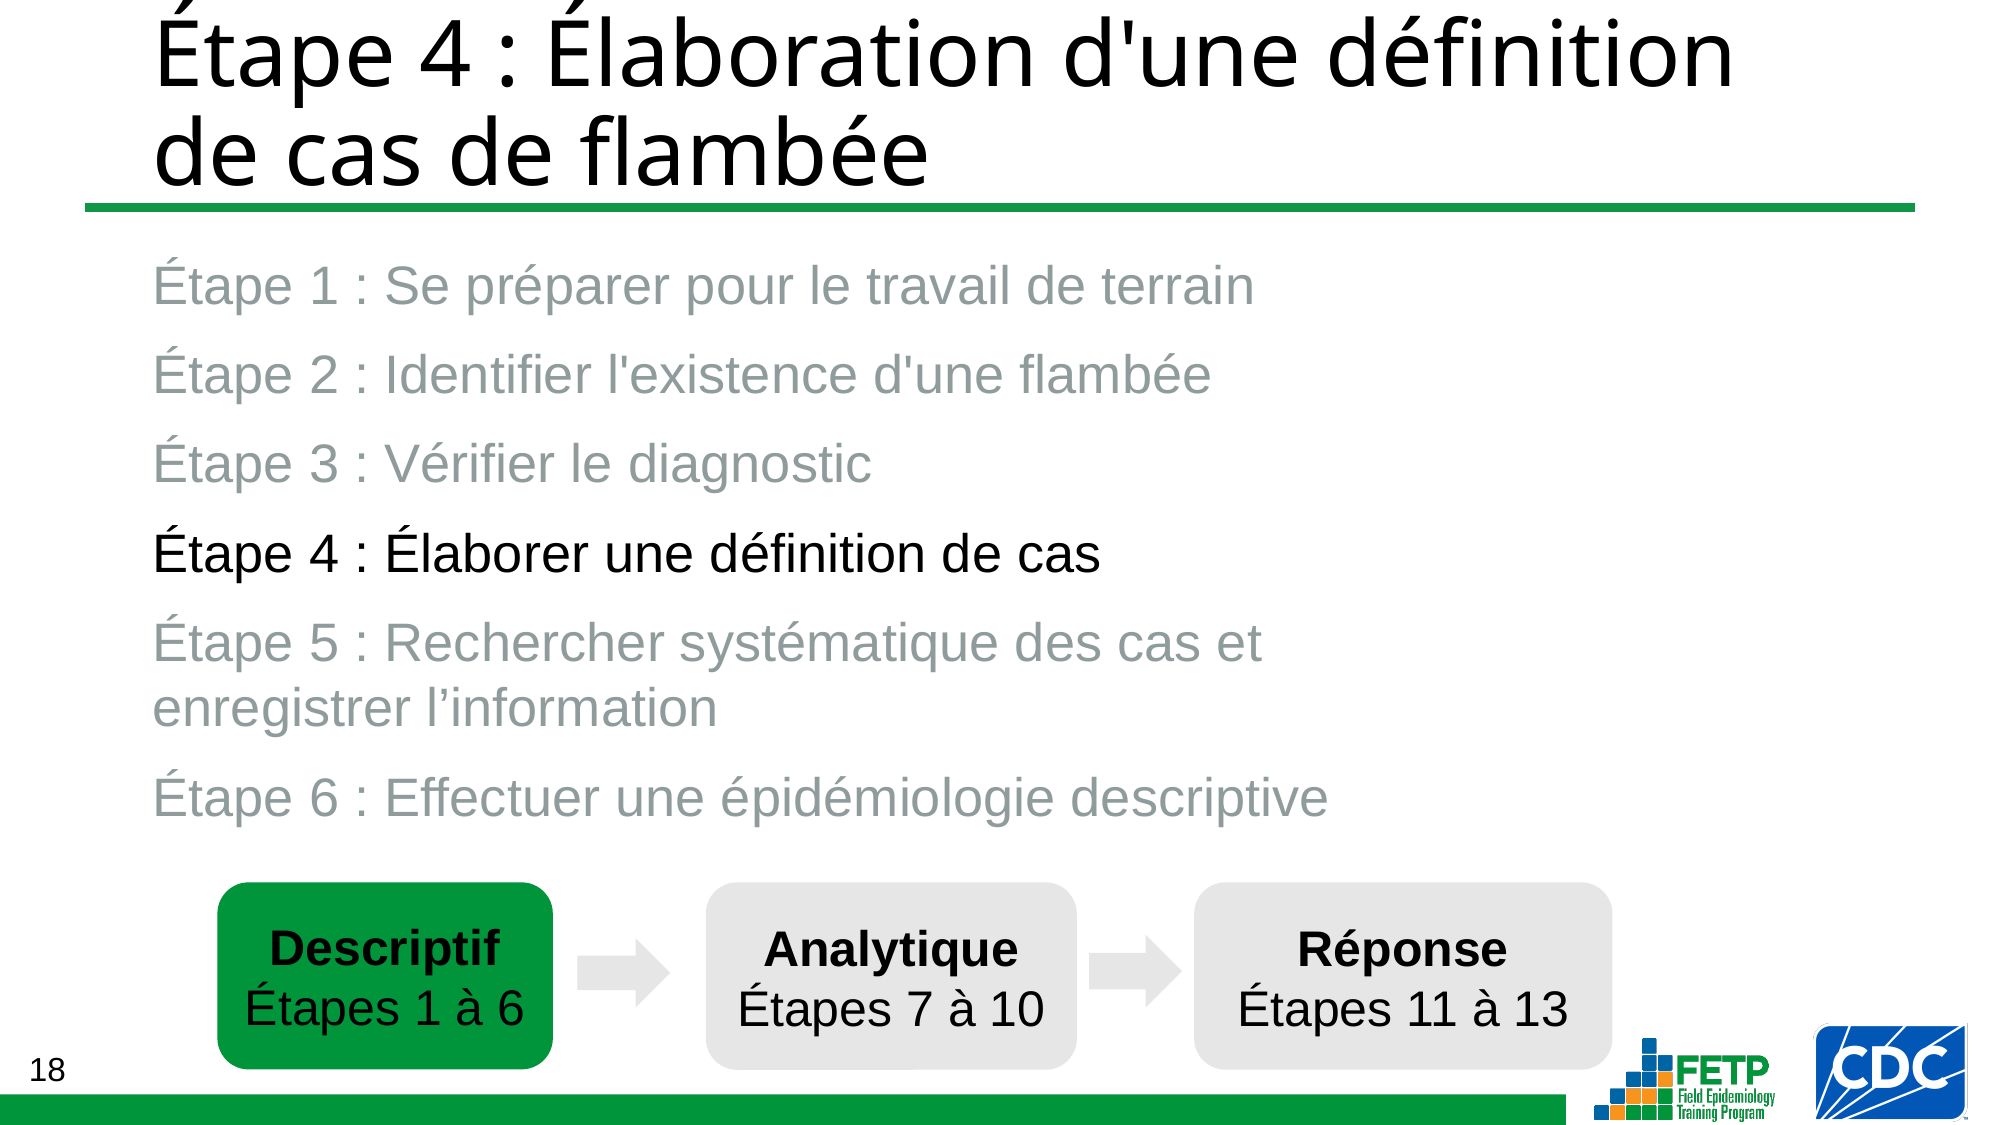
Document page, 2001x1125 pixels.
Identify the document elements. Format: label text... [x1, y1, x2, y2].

picture [1594, 1038, 1775, 1122]
picture [1813, 1023, 1968, 1122]
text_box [217, 882, 1613, 1070]
list Étape 1 : Se préparer pour le travail de terrain Étape 2 : Identifier l'existence d'une flambée Étape 3 : Vérifier le diagnostic Étape 4 : Élaborer une définition de cas Étape 5 : Rechercher systématique des cas et enregistrer l’information Étape 6 : Effectuer une épidémiologie descriptive [137, 242, 1863, 1004]
title Étape 4 : Élaboration d'une définition de cas de flambée [137, 0, 1863, 207]
